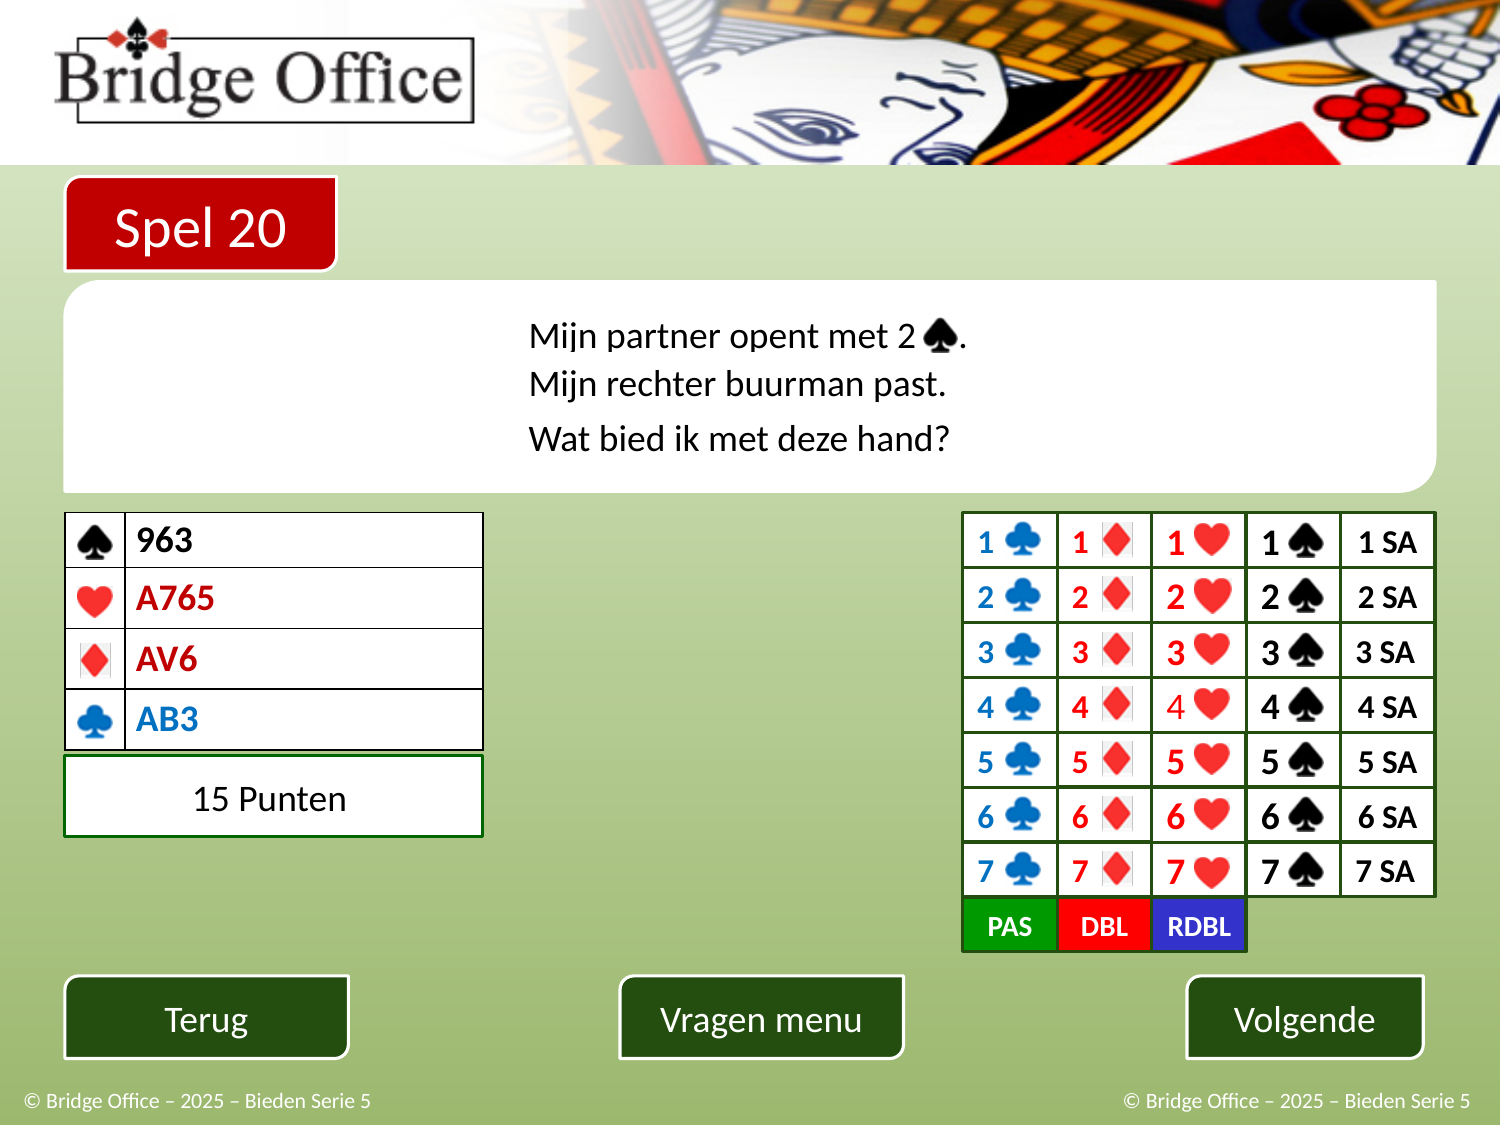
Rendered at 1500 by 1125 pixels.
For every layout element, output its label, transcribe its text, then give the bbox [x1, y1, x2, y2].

text_box RDBL [1153, 898, 1248, 953]
text_box [63, 280, 1437, 493]
picture [1193, 578, 1232, 614]
text_box 3 [1150, 621, 1245, 676]
text_box 5 [1059, 734, 1153, 786]
picture [1004, 851, 1041, 887]
table_cell [66, 568, 124, 628]
text_box 6 SA [1339, 786, 1437, 844]
picture [1193, 743, 1230, 776]
picture [1099, 576, 1135, 613]
text_box 4 [1059, 676, 1150, 734]
table_cell AV6 [126, 629, 482, 688]
picture [1004, 576, 1041, 613]
text_box 1 [1245, 511, 1342, 569]
picture [1193, 798, 1230, 830]
picture [1099, 741, 1135, 778]
text_box 7 [1245, 841, 1339, 898]
picture [1004, 686, 1041, 723]
text_box Vragen menu [618, 974, 906, 1061]
text_box 1 [961, 511, 1059, 569]
text_box 4 SA [1339, 676, 1437, 734]
picture [1099, 522, 1135, 558]
picture [0, 0, 1500, 166]
text_box 2 [1245, 569, 1339, 621]
picture [1004, 796, 1041, 833]
text_box Mijn partner opent met 2 . [513, 303, 1022, 364]
picture [1288, 796, 1324, 833]
table_cell A765 [126, 568, 482, 628]
text_box Terug [63, 974, 350, 1061]
text_box Mijn rechter buurman past. [513, 352, 987, 406]
text_box 3 [1245, 621, 1339, 676]
text_box 5 [1248, 734, 1339, 786]
picture [1193, 688, 1230, 721]
picture [1288, 521, 1325, 558]
picture [1288, 851, 1324, 887]
text_box 7 [1150, 841, 1245, 898]
text_box Volgende [1185, 974, 1425, 1061]
picture [1004, 631, 1041, 668]
text_box 4 [1150, 676, 1245, 734]
text_box 7 [961, 841, 1056, 896]
text_box 4 [961, 676, 1059, 734]
text_box 4 [1245, 676, 1339, 734]
picture [77, 643, 114, 679]
picture [1004, 741, 1041, 778]
picture [1099, 631, 1135, 668]
text_box Spel 20 [63, 178, 339, 273]
text_box © Bridge Office – 2025 – Bieden Serie 5 [1107, 1079, 1500, 1121]
picture [77, 703, 114, 740]
text_box 3 [961, 621, 1056, 676]
picture [1288, 686, 1324, 723]
text_box 15 Punten [63, 754, 484, 838]
picture [1288, 631, 1324, 668]
text_box 6 [1056, 786, 1150, 841]
text_box 1 SA [1342, 511, 1437, 569]
text_box 3 [1056, 621, 1150, 676]
picture [77, 524, 114, 561]
text_box 1 [1059, 511, 1153, 569]
picture [1288, 576, 1324, 613]
table_cell AB3 [126, 690, 482, 749]
text_box 1 [1153, 511, 1245, 569]
text_box Wat bied ik met deze hand? [513, 406, 987, 467]
text_box 6 [1150, 786, 1245, 841]
text_box 3 SA [1339, 621, 1437, 676]
picture [1099, 796, 1135, 833]
text_box © Bridge Office – 2025 – Bieden Serie 5 [8, 1079, 393, 1121]
text_box 5 SA [1339, 734, 1437, 786]
text_box 6 [1245, 786, 1339, 841]
picture [922, 317, 959, 353]
text_box PAS [961, 896, 1059, 953]
text_box 2 SA [1339, 569, 1437, 621]
picture [1099, 851, 1135, 887]
picture [1193, 857, 1230, 890]
table_header 963 [126, 513, 482, 567]
text_box 7 SA [1339, 844, 1437, 898]
text_box 5 [1153, 734, 1248, 786]
picture [1288, 741, 1324, 778]
text_box 7 [1056, 841, 1150, 898]
text_box 5 [961, 734, 1059, 786]
table_header [66, 513, 124, 567]
picture [1099, 686, 1135, 723]
picture [1004, 521, 1041, 558]
table_cell [66, 629, 124, 688]
text_box 2 [1056, 569, 1153, 621]
text_box 6 [961, 786, 1056, 841]
table_cell [66, 690, 124, 749]
picture [1193, 523, 1230, 556]
picture [1194, 633, 1230, 666]
text_box DBL [1059, 898, 1153, 953]
text_box 2 [1153, 569, 1245, 621]
picture [77, 585, 114, 618]
text_box 2 [961, 569, 1056, 621]
